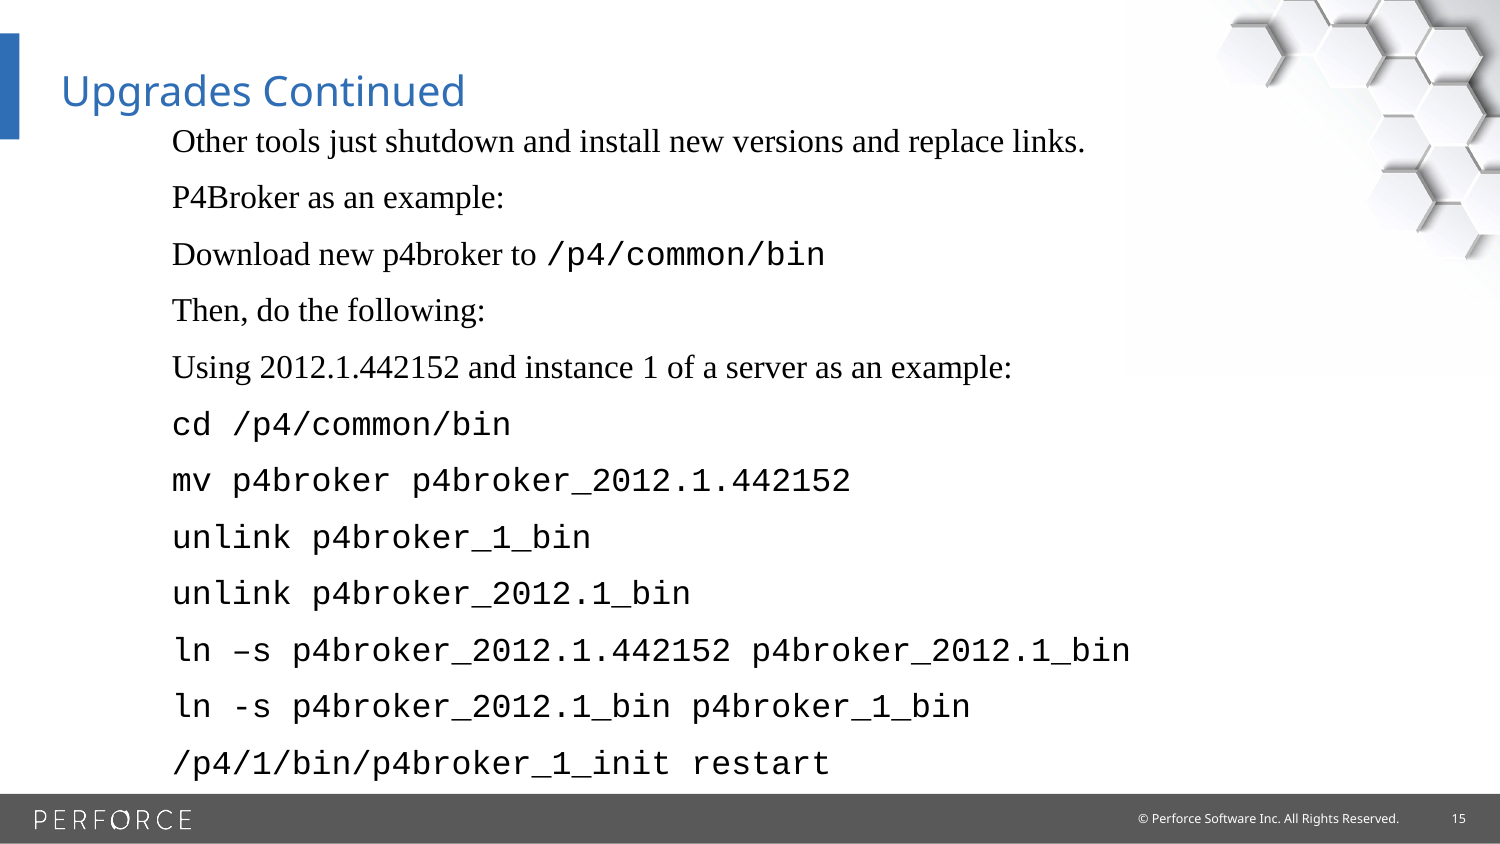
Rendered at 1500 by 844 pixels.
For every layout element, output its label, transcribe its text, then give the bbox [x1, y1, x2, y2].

picture [1123, 0, 1500, 377]
text_box Other tools just shutdown and install new versions and replace links. P4Broker as an example: Download new p4broker to /p4/common/bin Then, do the following: Using 2012.1.442152 and instance 1 of a server as an example: cd /p4/common/bin mv p4broker p4broker_2012.1.442152 unlink p4broker_1_bin unlink p4broker_2012.1_bin ln –s p4broker_2012.1.442152 p4broker_2012.1_bin ln -s p4broker_2012.1_bin p4broker_1_bin /p4/1/bin/p4broker_1_init restart [157, 111, 1320, 827]
picture [34, 808, 192, 831]
title Upgrades Continued [60, 41, 1222, 132]
